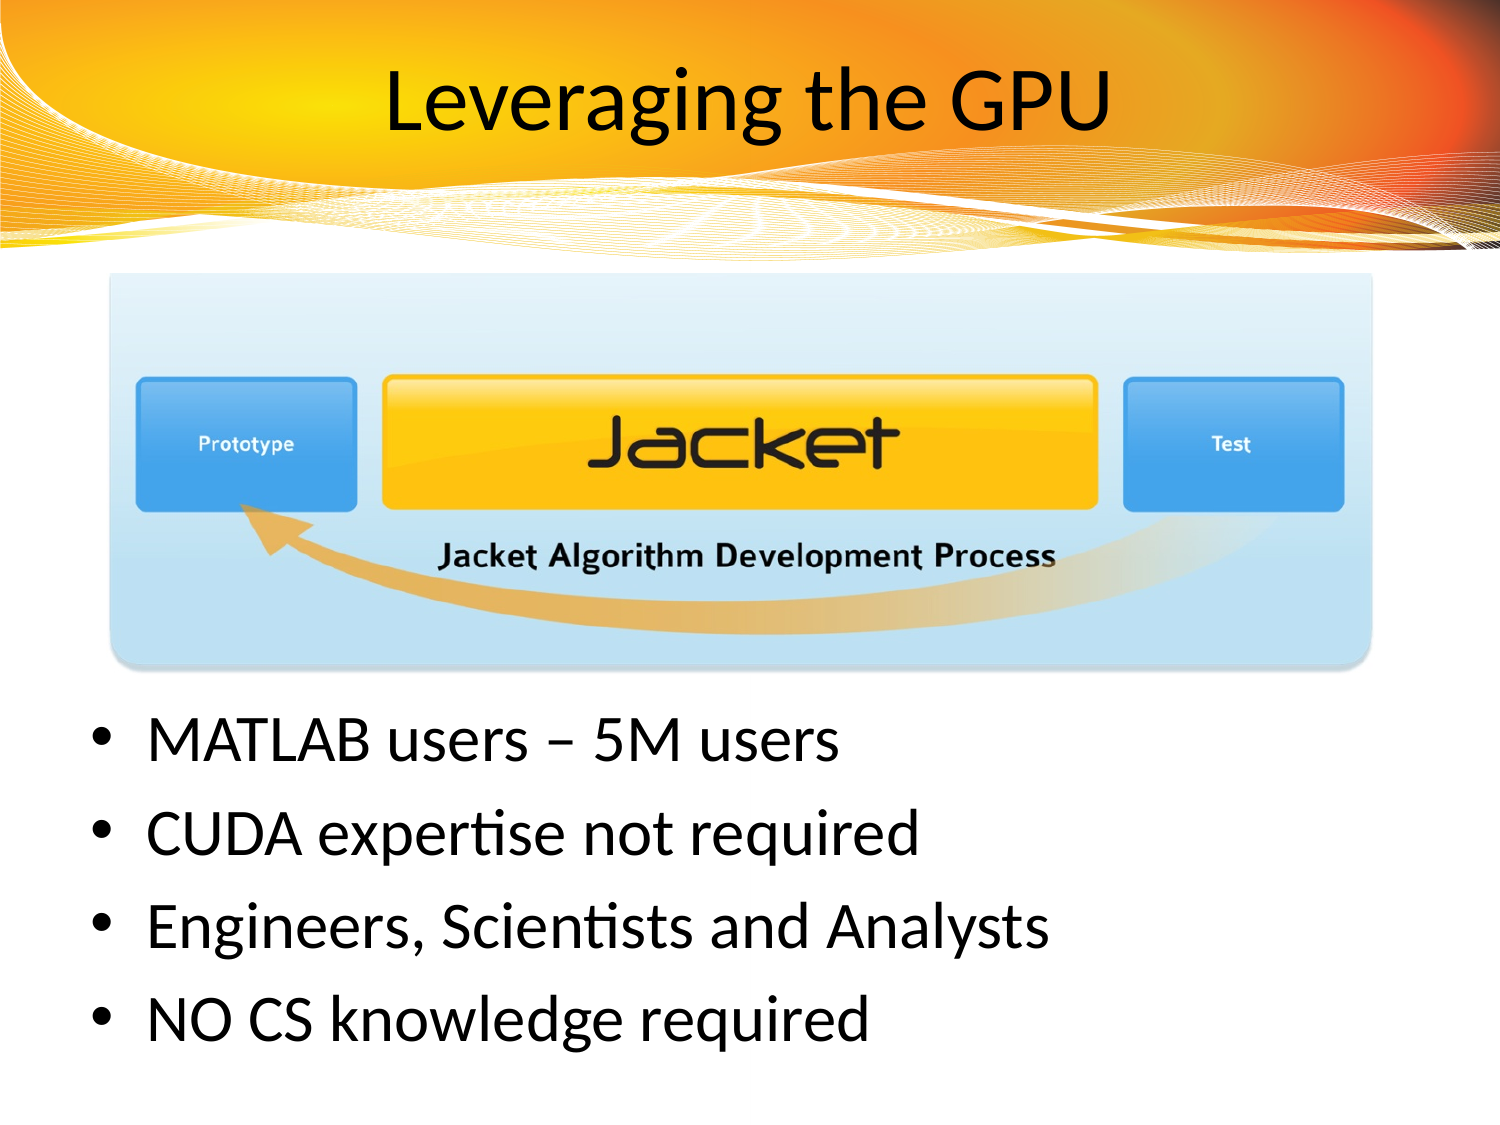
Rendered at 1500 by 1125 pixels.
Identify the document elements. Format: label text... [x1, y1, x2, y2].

picture [0, 0, 1500, 1125]
list MATLAB users – 5M users CUDA expertise not required Engineers, Scientists and Analysts NO CS knowledge required [75, 687, 1425, 1075]
title Leveraging the GPU [75, 0, 1425, 188]
